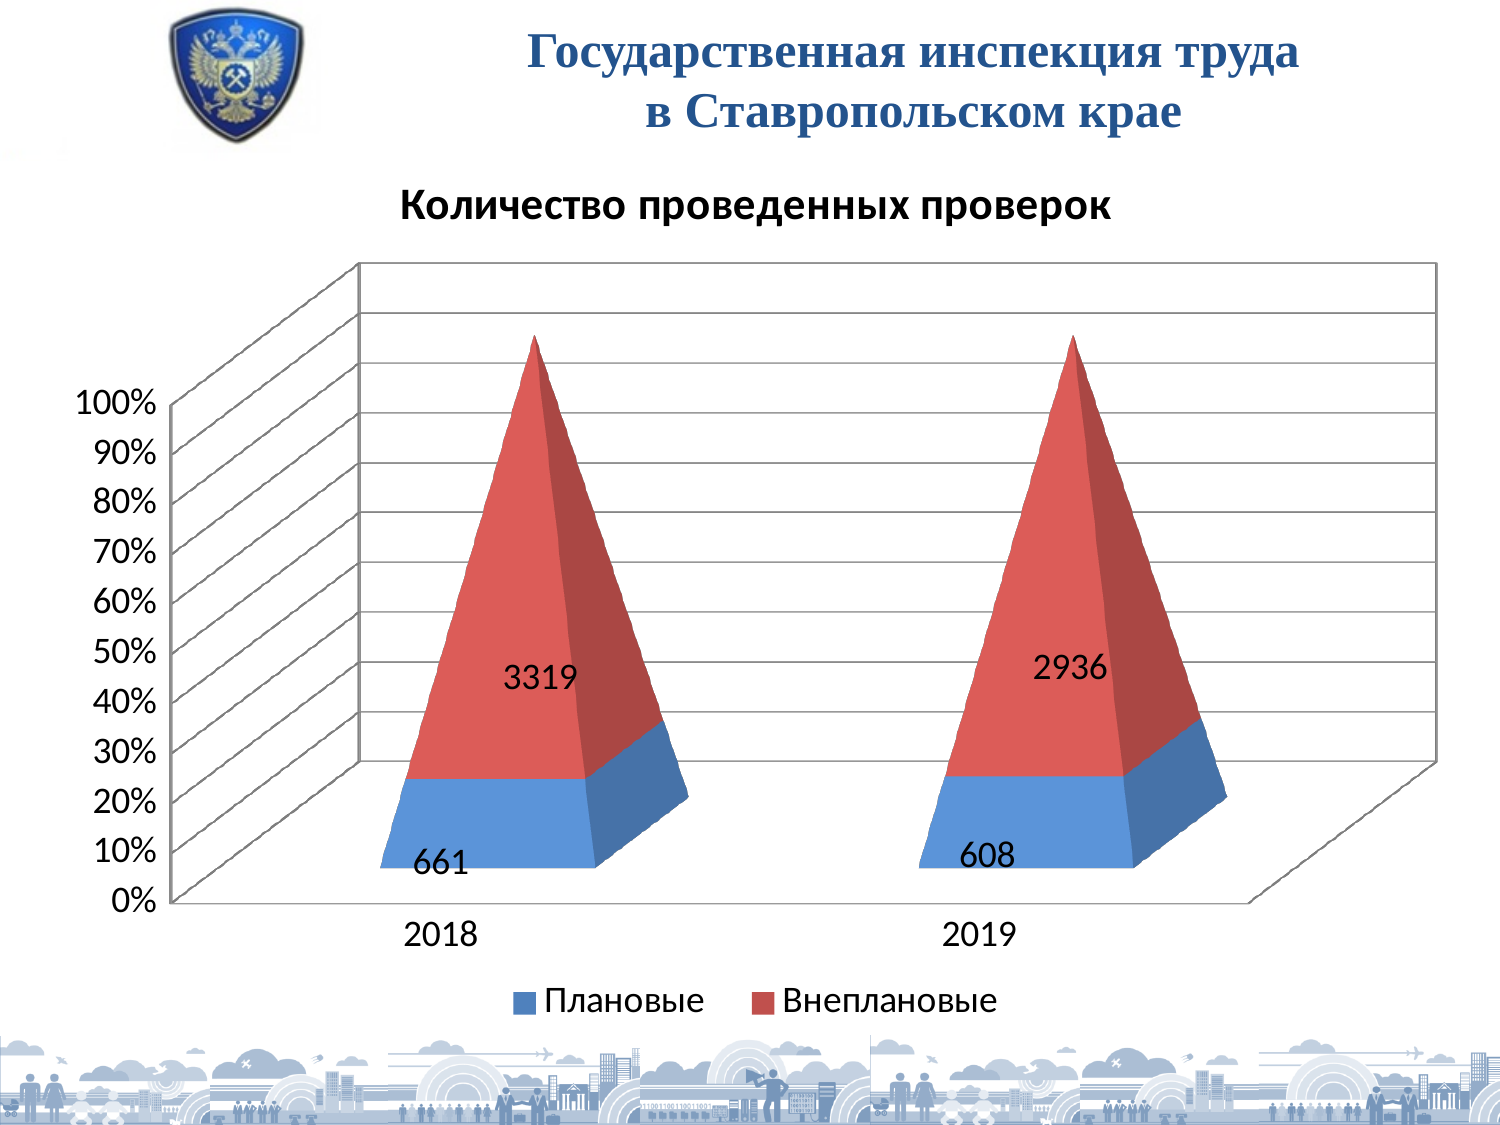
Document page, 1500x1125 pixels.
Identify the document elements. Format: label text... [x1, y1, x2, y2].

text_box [0, 1035, 1500, 1125]
text_box Государственная инспекция труда в Ставропольском крае [477, 10, 1500, 145]
chart [41, 146, 1471, 1038]
picture [0, 0, 473, 162]
